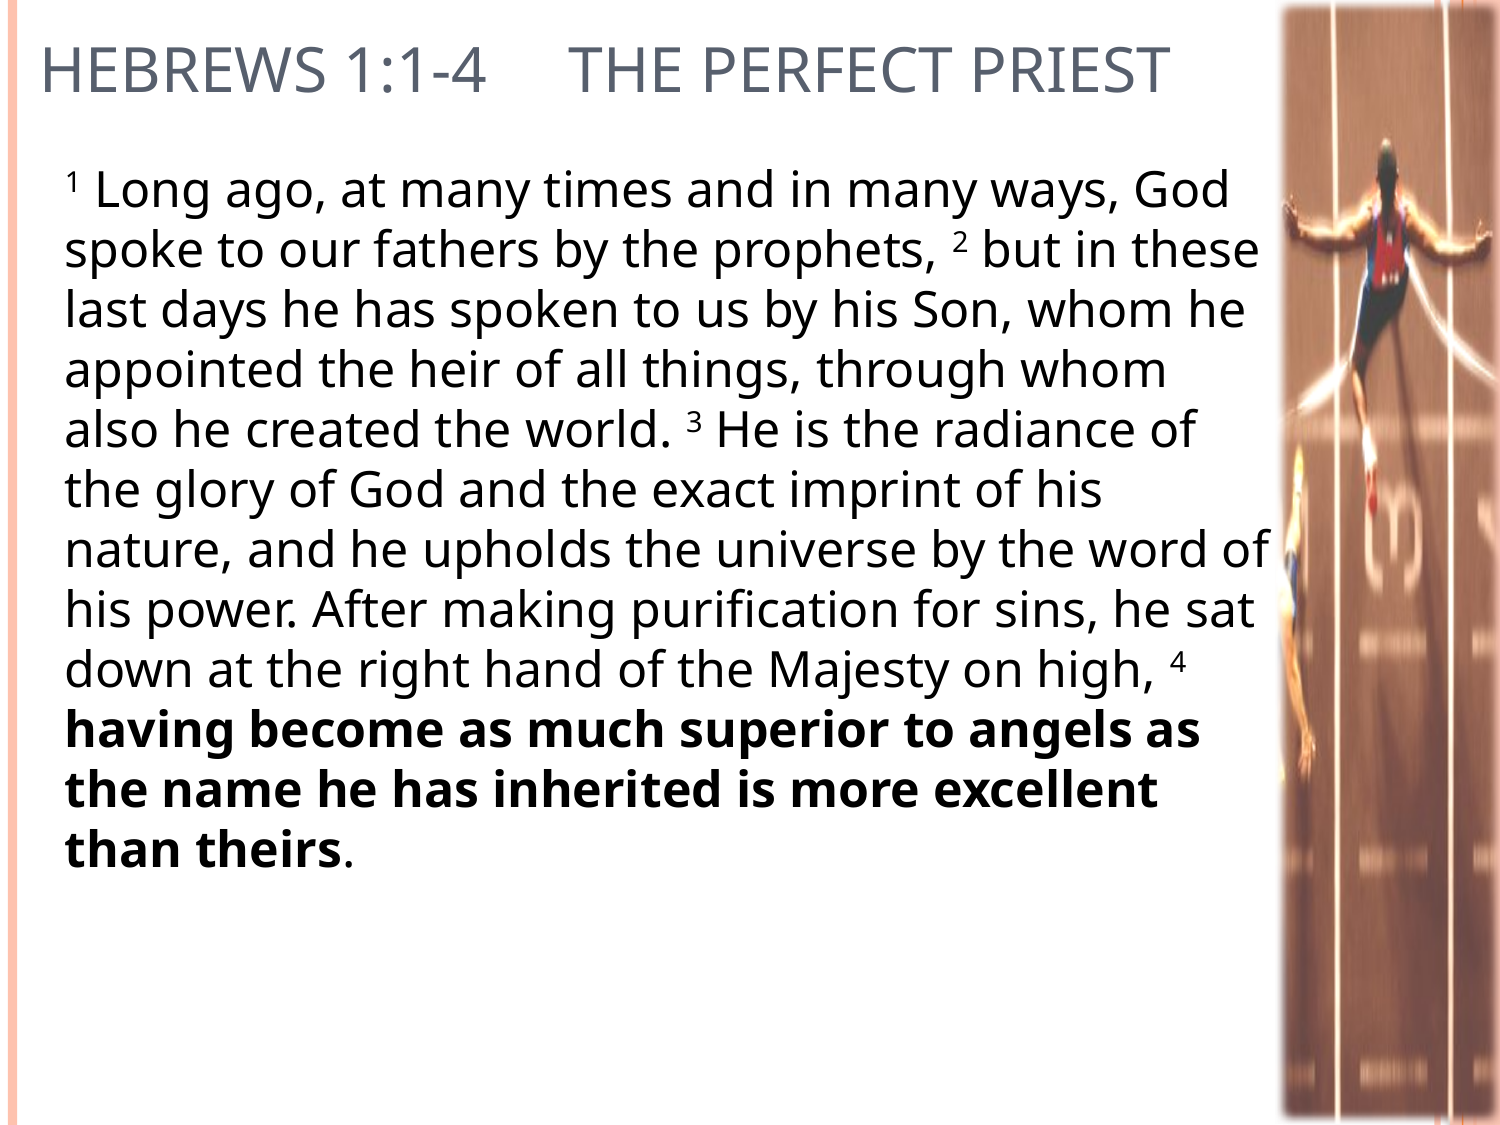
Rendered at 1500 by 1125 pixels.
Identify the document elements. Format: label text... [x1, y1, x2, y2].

title Hebrews 1:1-4 THE PERFECT PRIEST [24, 0, 1300, 113]
list 1 Long ago, at many times and in many ways, God spoke to our fathers by the prophets, 2 but in these last days he has spoken to us by his Son, whom he appointed the heir of all things, through whom also he created the world. 3 He is the radiance of the glory of God and the exact imprint of his nature, and he upholds the universe by the word of his power. After making purification for sins, he sat down at the right hand of the Majesty on high, 4 having become as much superior to angels as the name he has inherited is more excellent than theirs. [50, 149, 1288, 1062]
